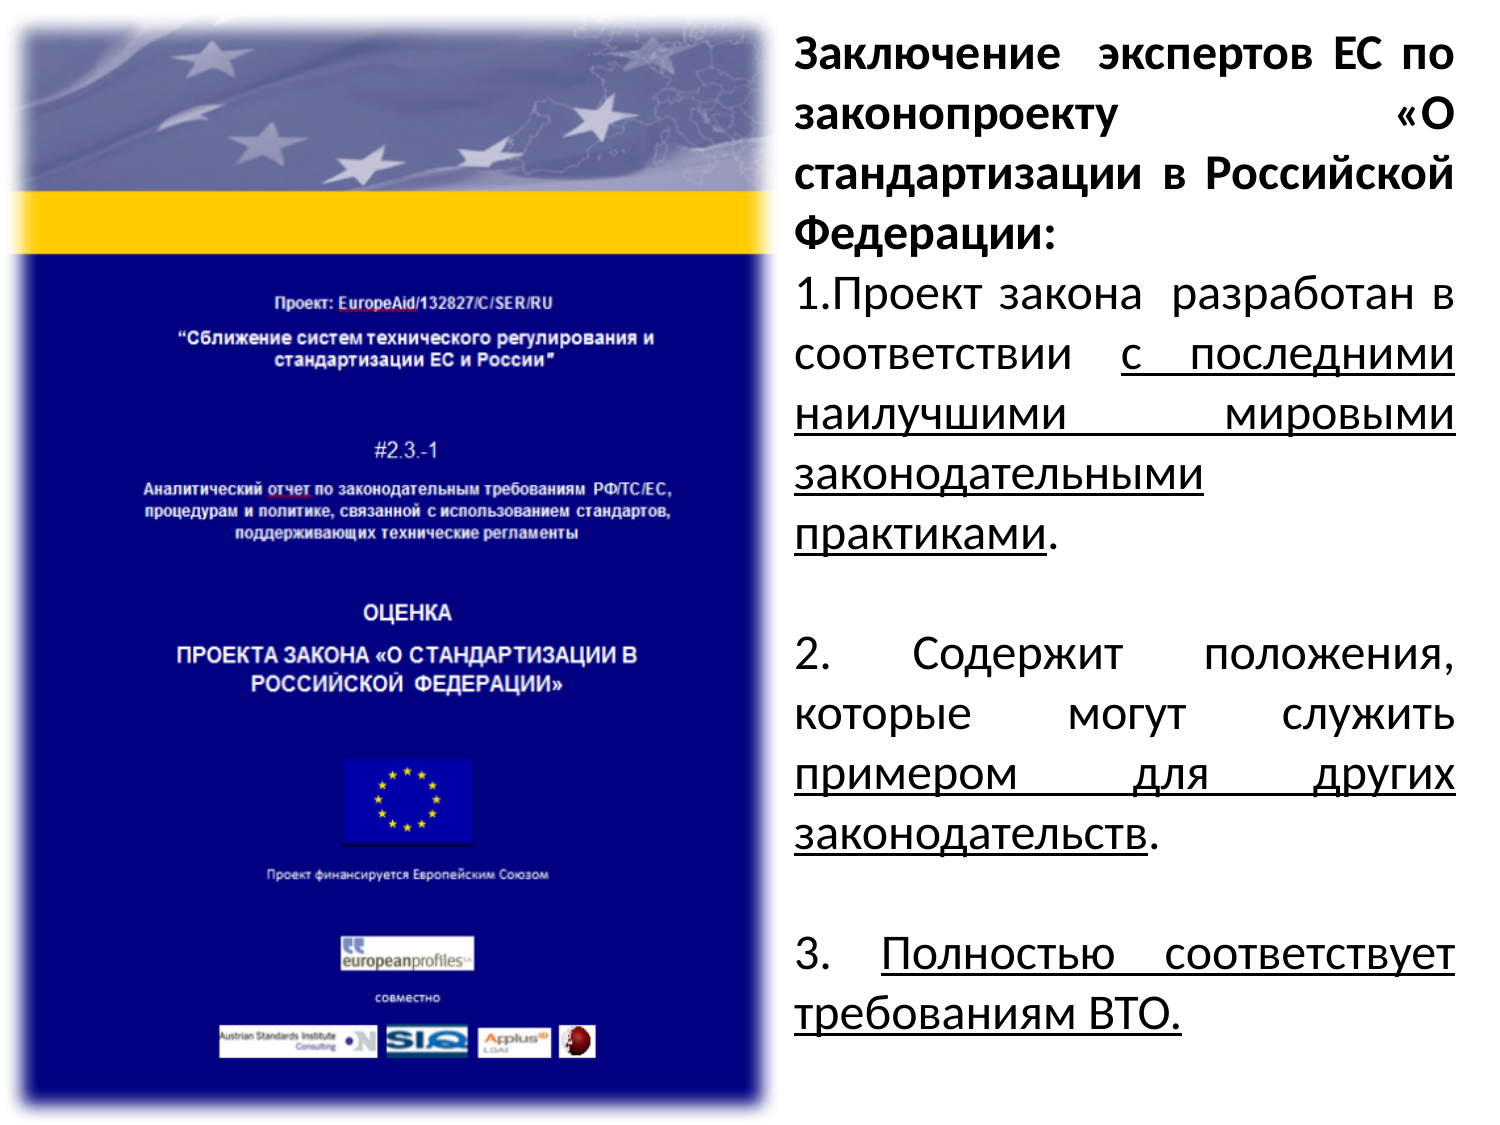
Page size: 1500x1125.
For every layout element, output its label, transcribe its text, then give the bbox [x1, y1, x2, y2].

text_box Заключение экспертов ЕС по законопроекту «О стандартизации в Российской Федерации: Проект закона разработан в соответствии с последними наилучшими мировыми законодательными практиками. 2. Содержит положения, которые могут служить примером для других законодательств. 3. Полностью соответствует требованиям ВТО. [781, 12, 1471, 1047]
picture [4, 11, 780, 1125]
